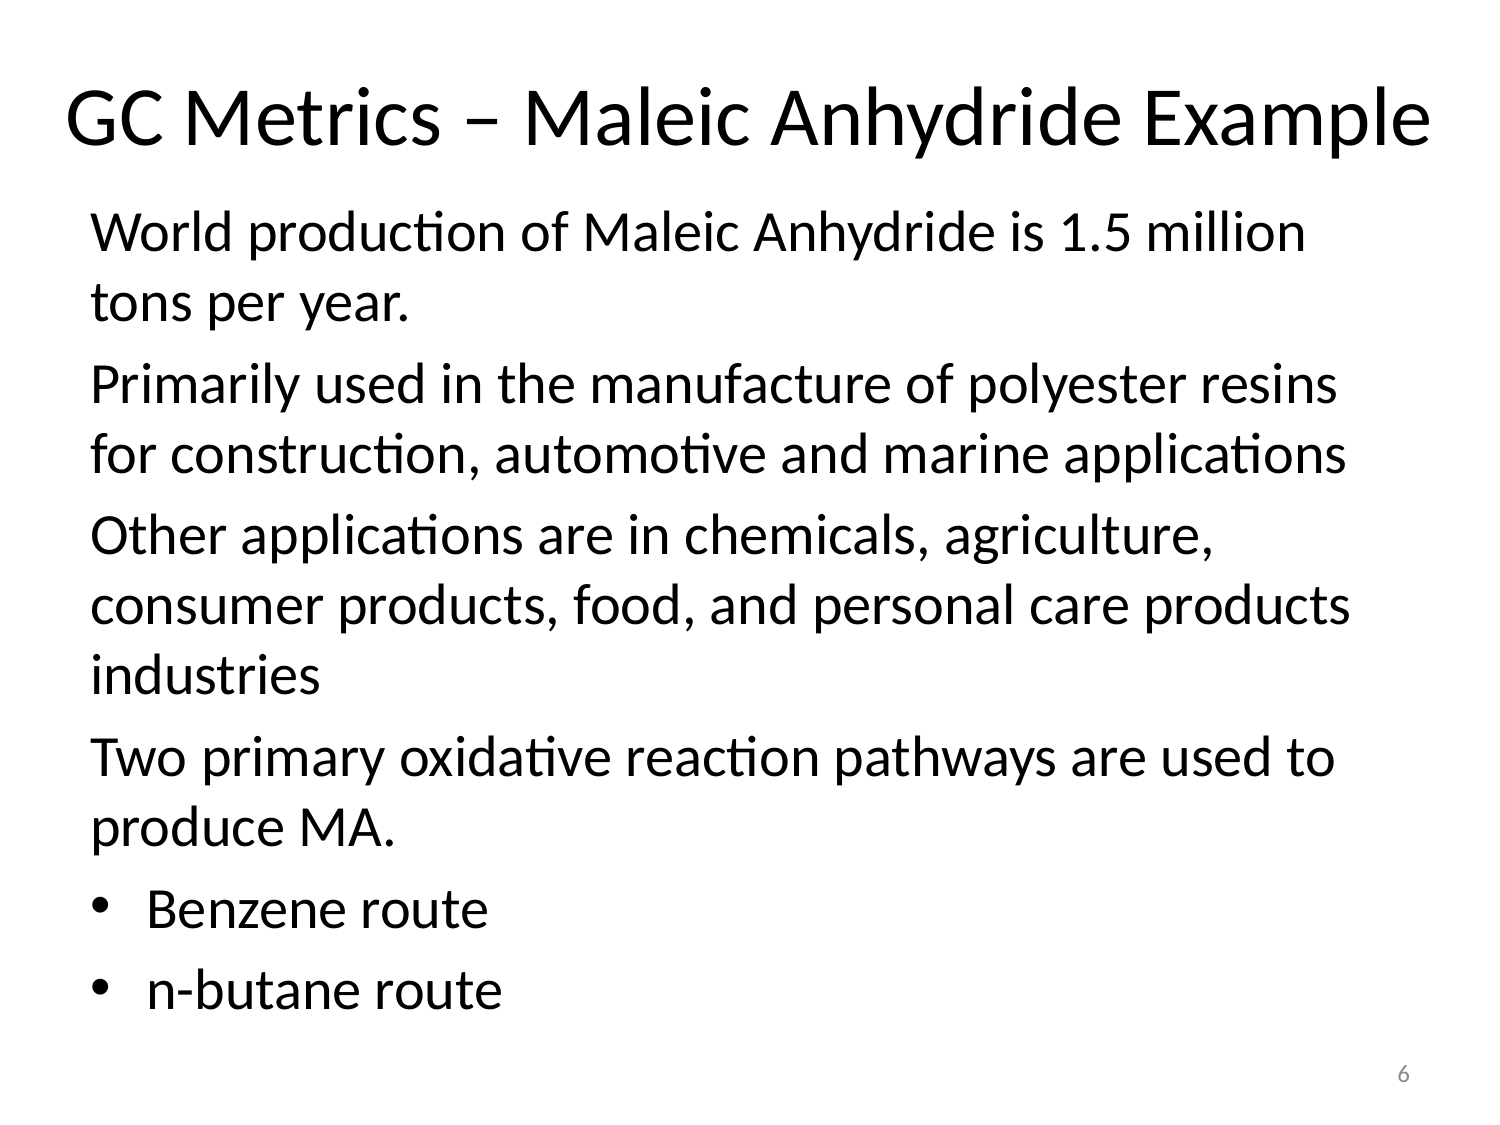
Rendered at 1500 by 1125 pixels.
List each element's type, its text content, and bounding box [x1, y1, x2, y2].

list World production of Maleic Anhydride is 1.5 million tons per year. Primarily used in the manufacture of polyester resins for construction, automotive and marine applications Other applications are in chemicals, agriculture, consumer products, food, and personal care products industries Two primary oxidative reaction pathways are used to produce MA. Benzene route n-butane route [75, 185, 1425, 1005]
title GC Metrics – Maleic Anhydride Example [23, 41, 1477, 182]
slide_number 6 [1074, 1042, 1425, 1103]
